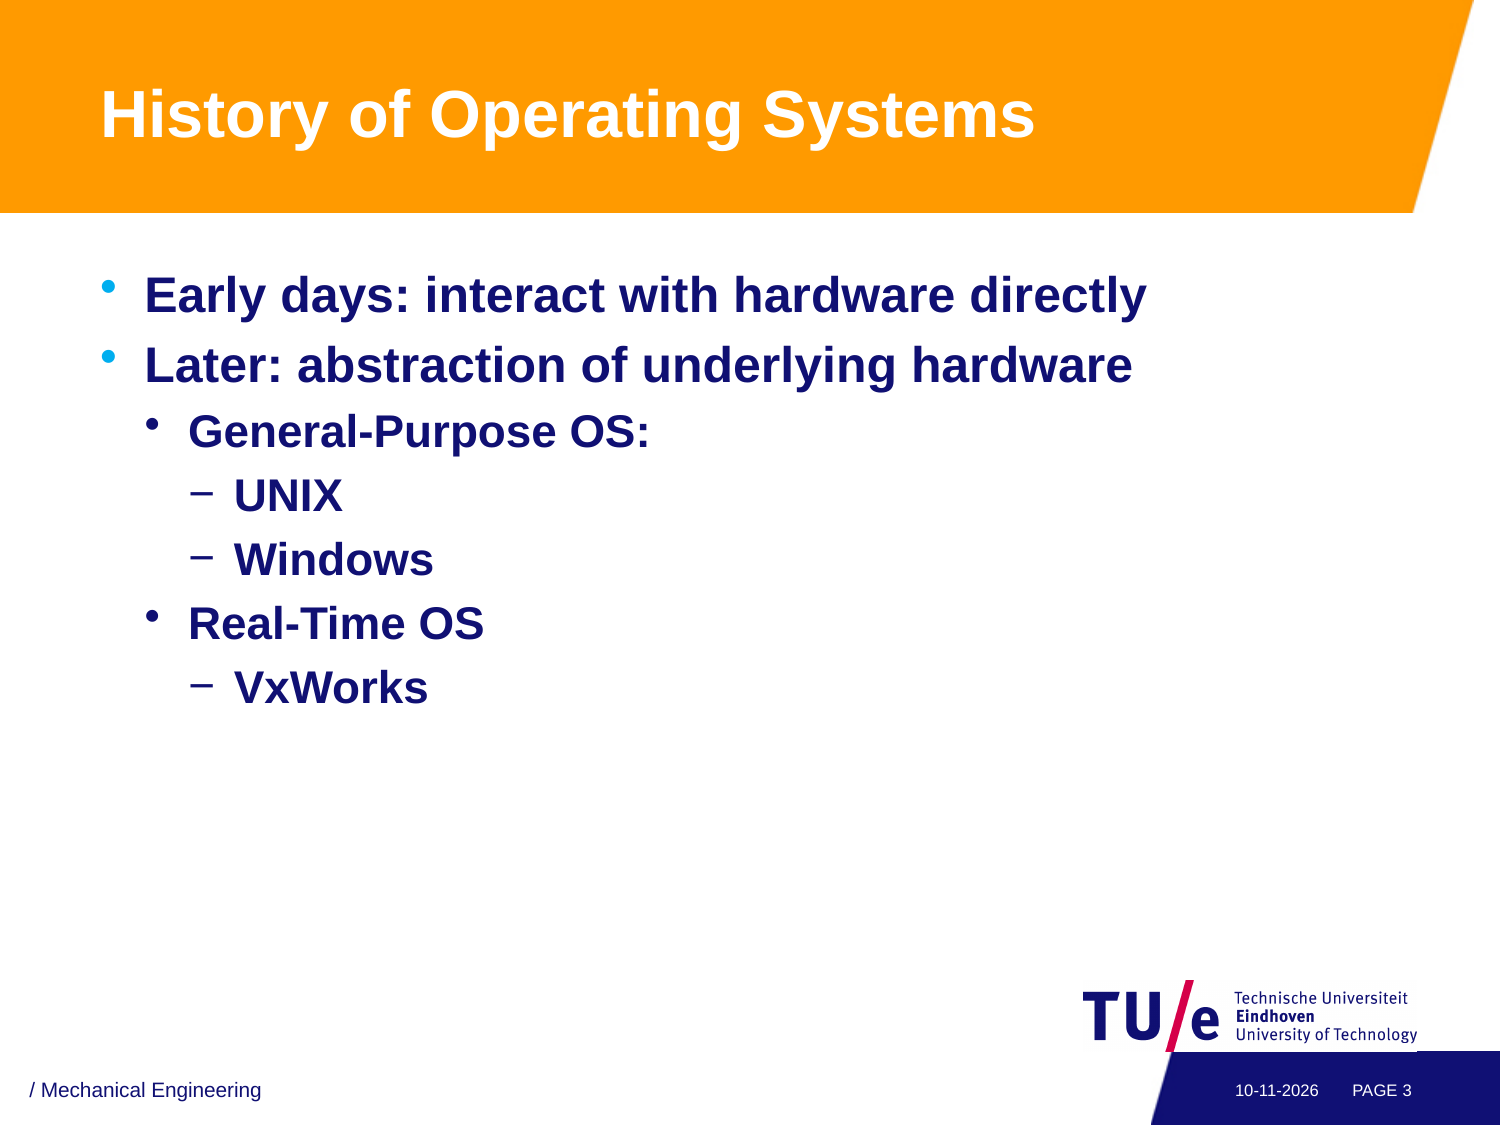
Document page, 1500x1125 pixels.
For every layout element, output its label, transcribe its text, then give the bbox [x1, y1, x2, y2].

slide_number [1234, 1074, 1342, 1105]
picture [1083, 980, 1500, 1125]
footer / Mechanical Engineering [29, 1074, 620, 1105]
picture [0, 0, 1474, 213]
title History of Operating Systems [100, 35, 1417, 187]
list Early days: interact with hardware directly Later: abstraction of underlying hardware General-Purpose OS: UNIX Windows Real-Time OS VxWorks [100, 262, 1412, 942]
slide_number PAGE 3 [1352, 1074, 1453, 1105]
